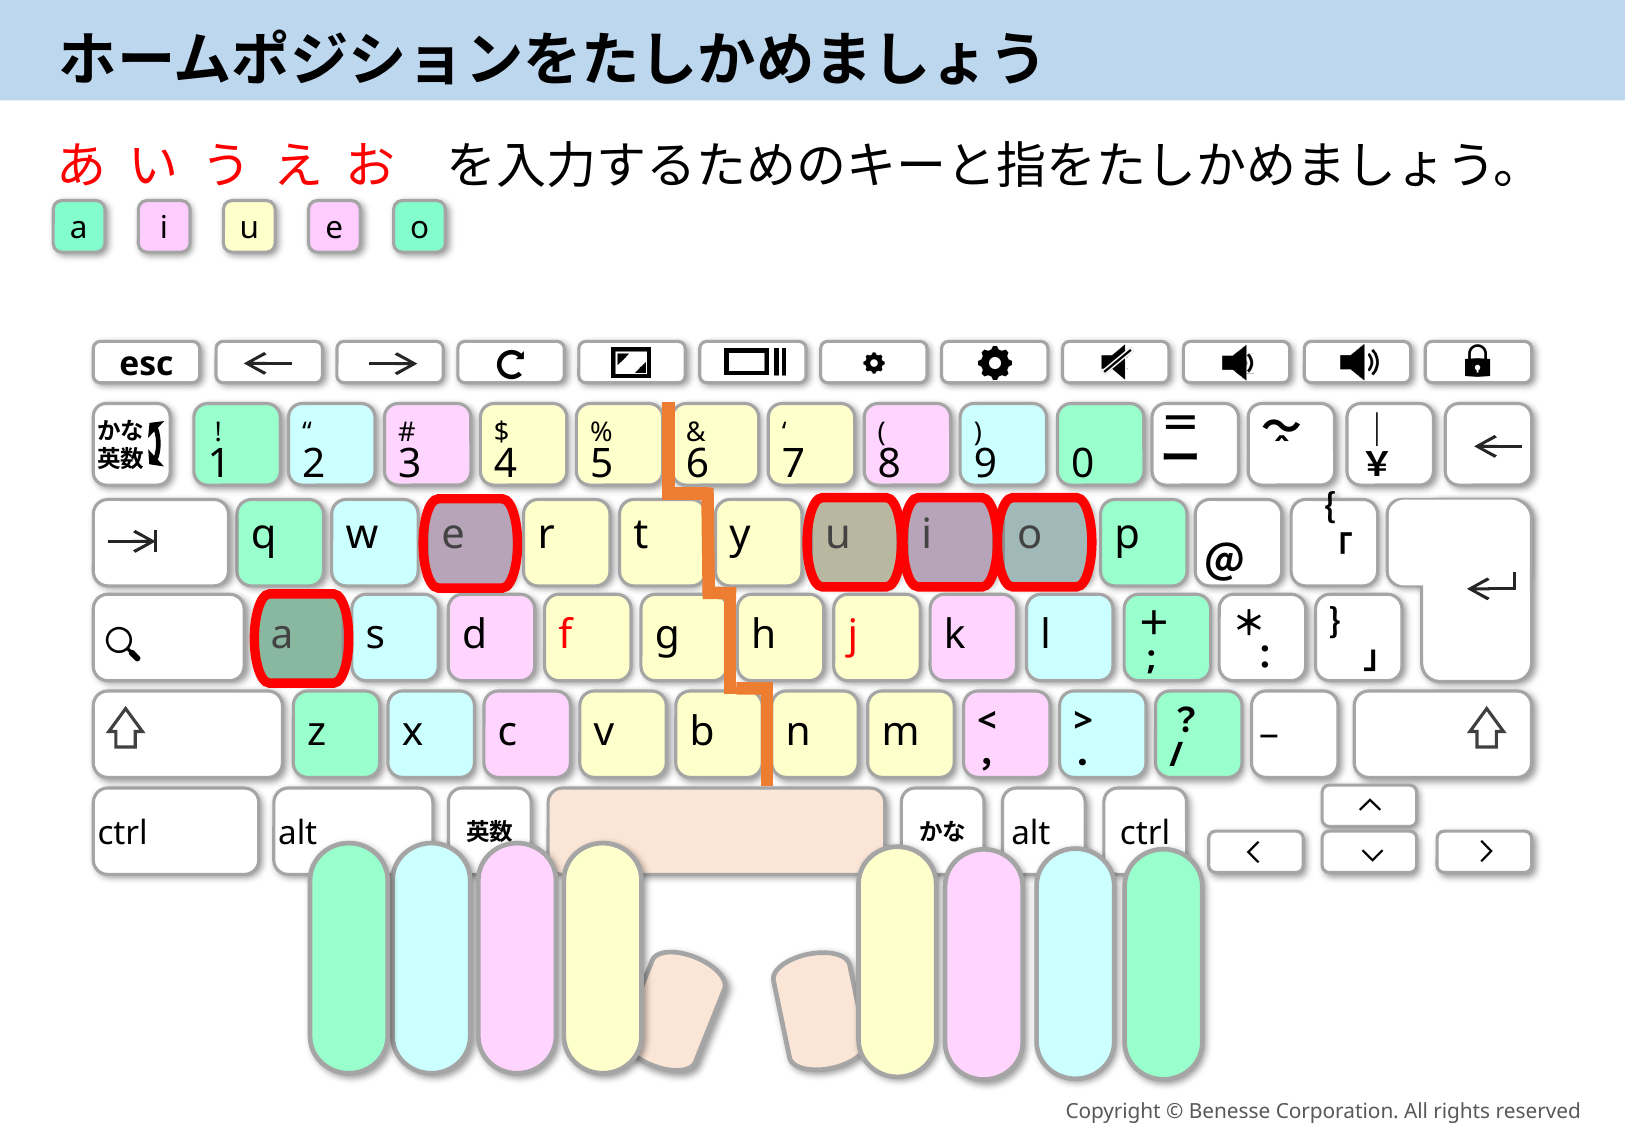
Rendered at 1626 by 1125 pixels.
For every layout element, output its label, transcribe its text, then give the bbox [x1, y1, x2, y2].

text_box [93, 336, 1532, 875]
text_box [53, 200, 446, 253]
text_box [310, 842, 1203, 1080]
title ホームポジションをたしかめましょう [0, 0, 1625, 101]
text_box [662, 402, 770, 787]
text_box あ い う え お を入力するためのキーと指をたしかめましょう。 [41, 132, 1625, 299]
